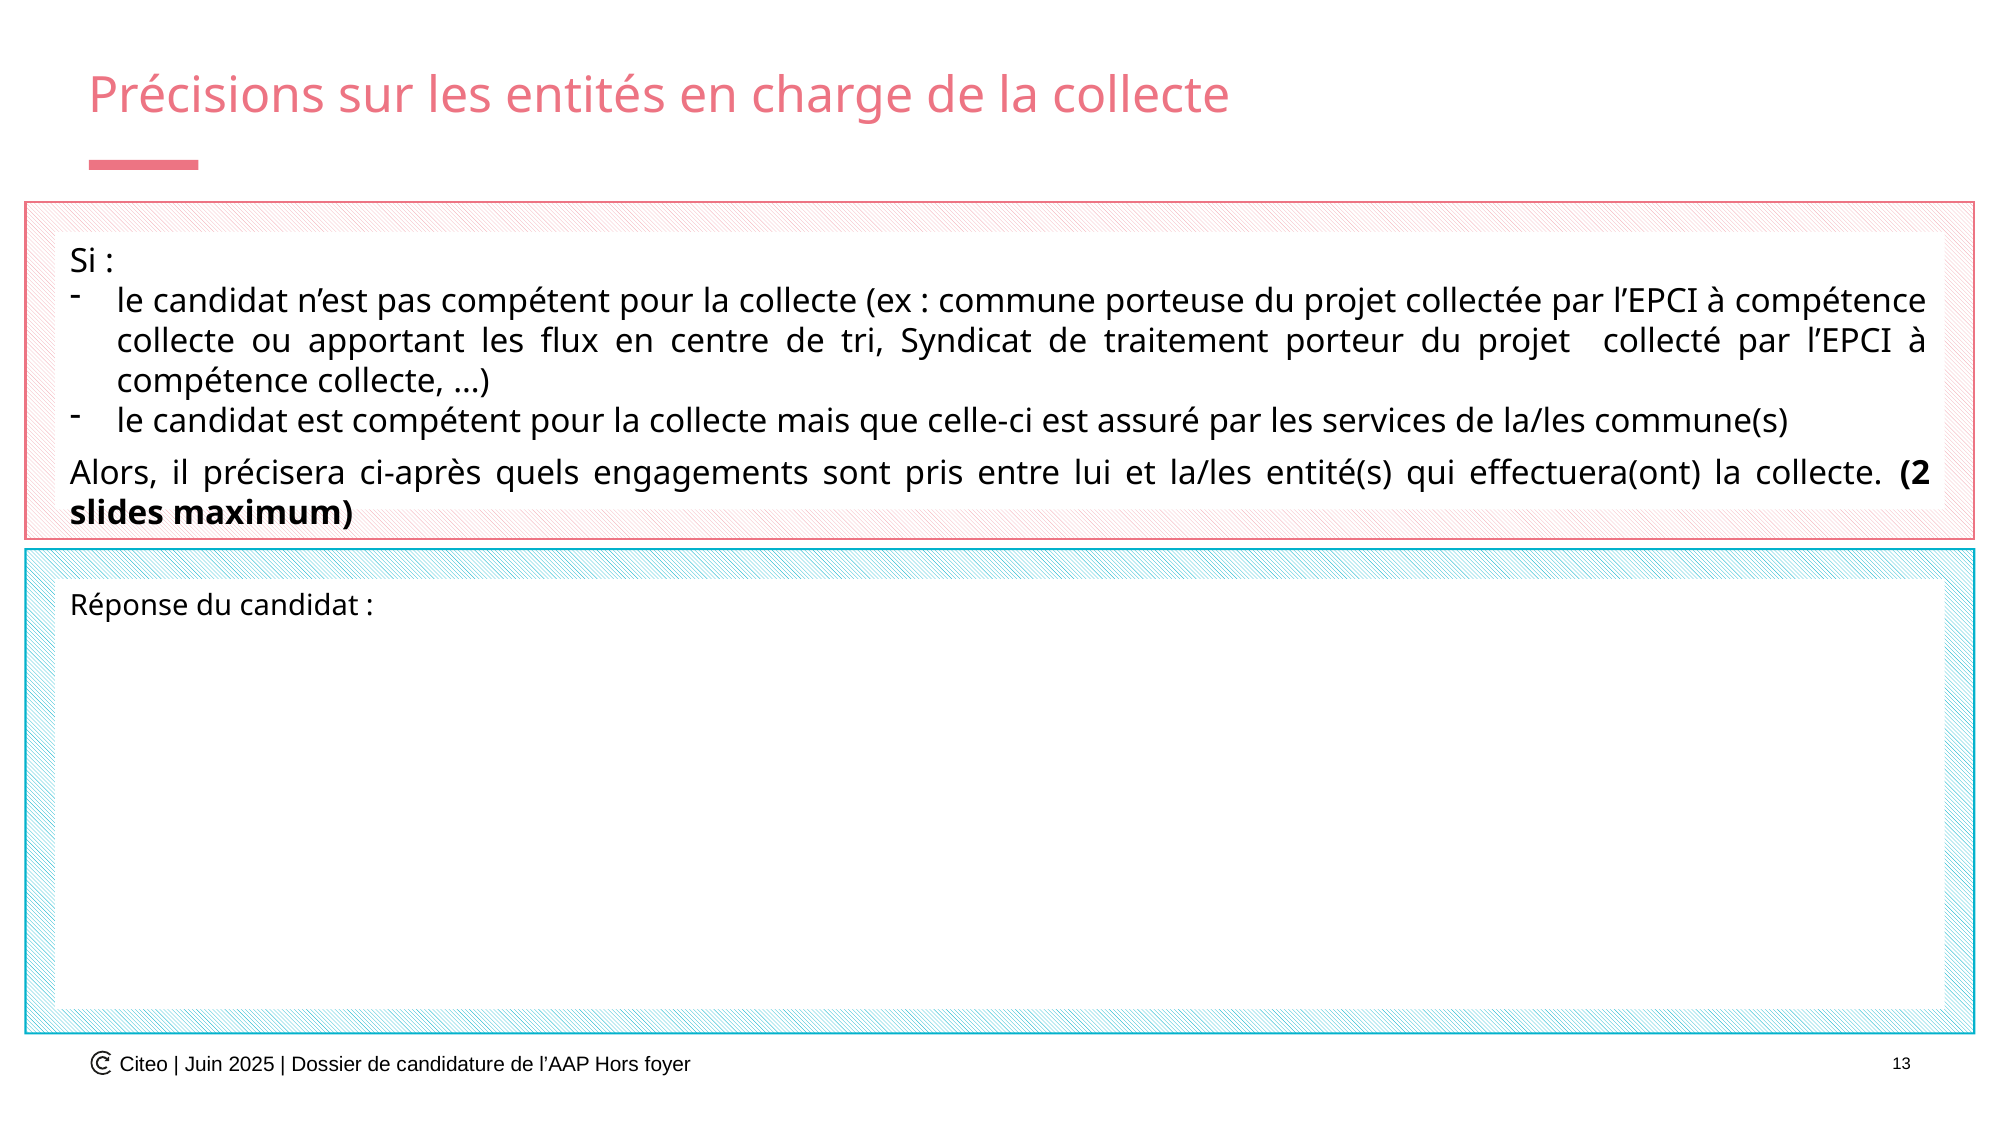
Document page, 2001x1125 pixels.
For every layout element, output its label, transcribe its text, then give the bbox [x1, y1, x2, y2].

footer Citeo | Juin 2025 | Dossier de candidature de l’AAP Hors foyer [119, 1035, 1799, 1093]
slide_number 13 [1808, 1035, 1927, 1094]
title Précisions sur les entités en charge de la collecte [73, 31, 1910, 165]
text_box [25, 202, 1975, 1034]
